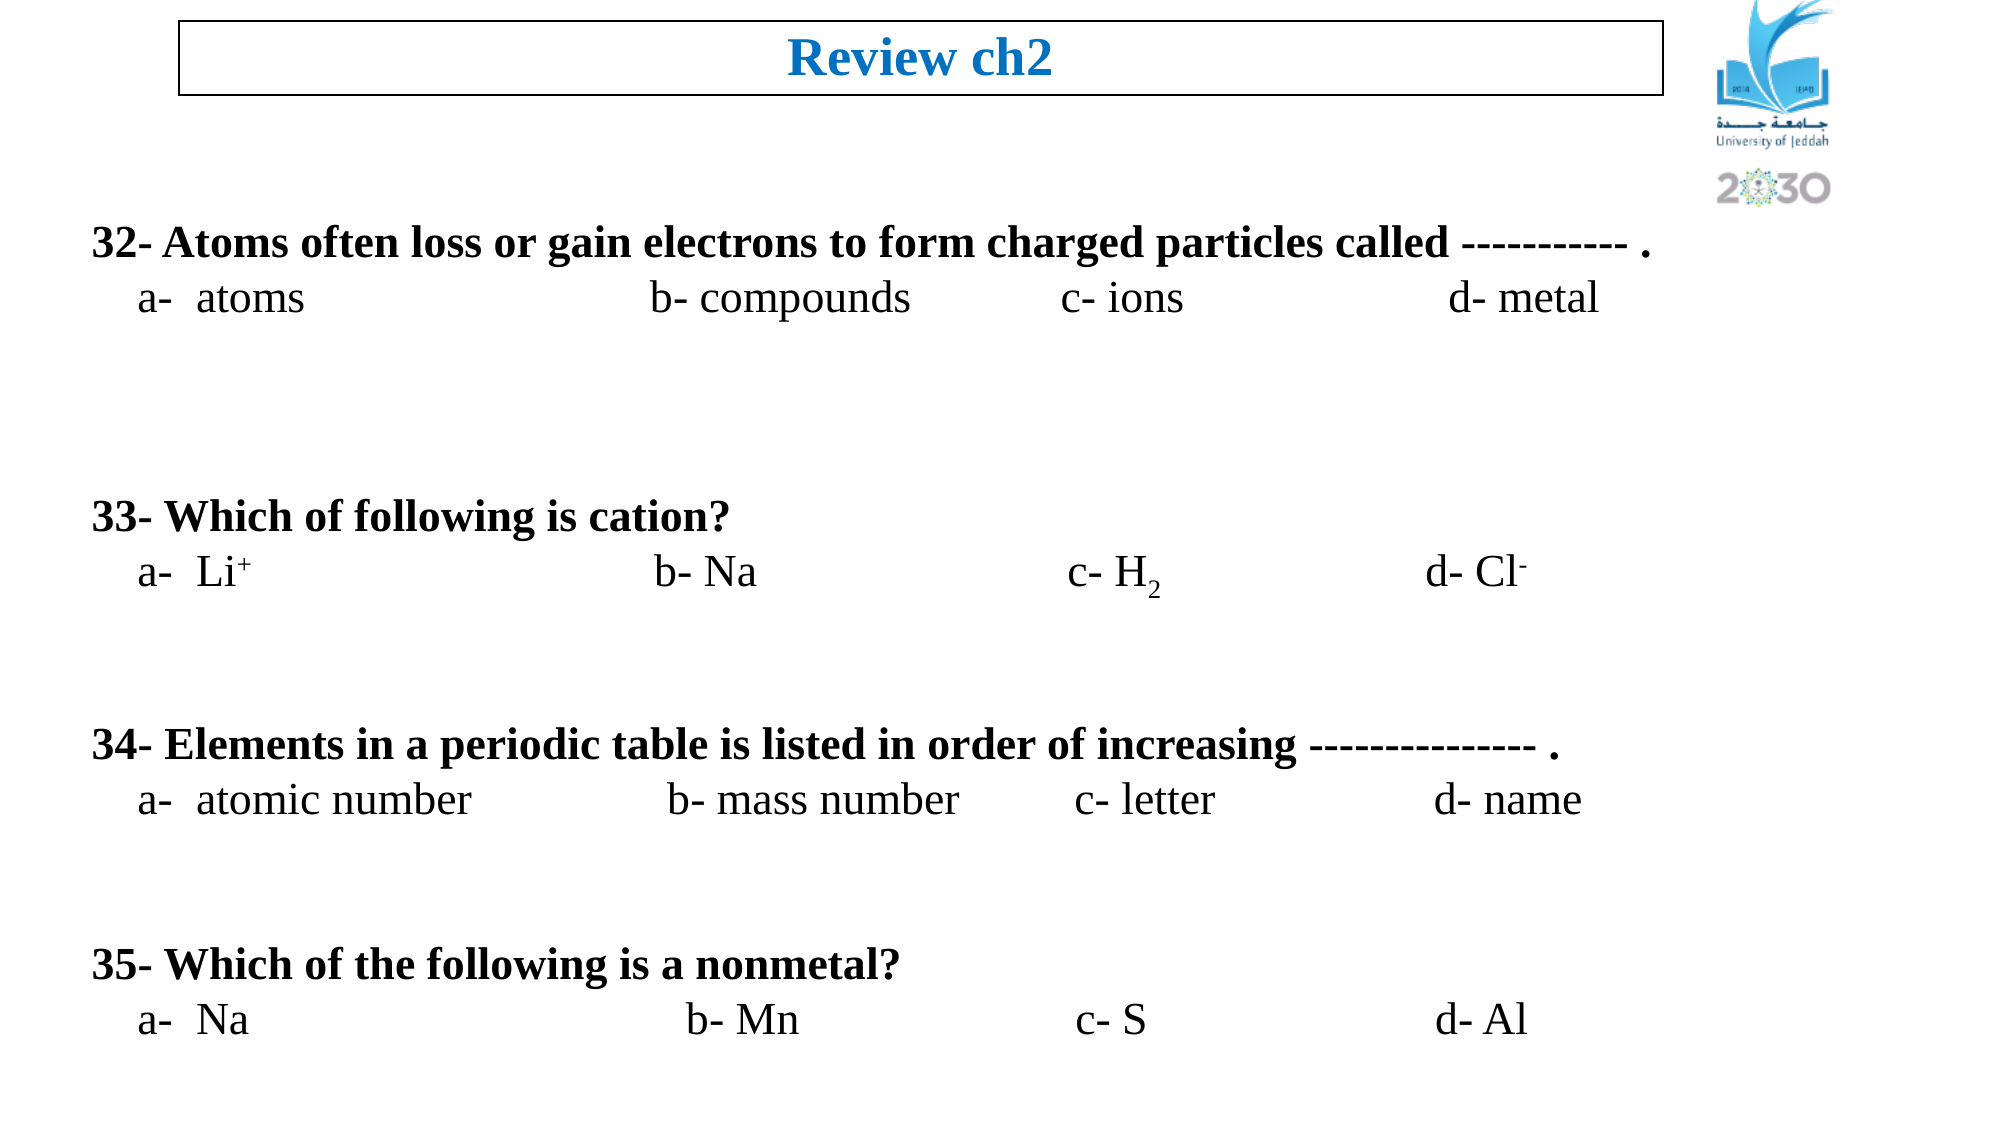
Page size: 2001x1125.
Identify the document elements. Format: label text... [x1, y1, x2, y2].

text_box Review ch2 [178, 20, 1664, 96]
text_box 32- Atoms often loss or gain electrons to form charged particles called ----------- . a- atoms b- compounds c- ions d- metal 33- Which of following is cation? a- Li+ b- Na c- H2 d- Cl- 34- Elements in a periodic table is listed in order of increasing --------------- . a- atomic number b- mass number c- letter d- name 35- Which of the following is a nonmetal? a- Na b- Mn c- S d- Al [23, 203, 1961, 1051]
picture [1697, 0, 1851, 213]
